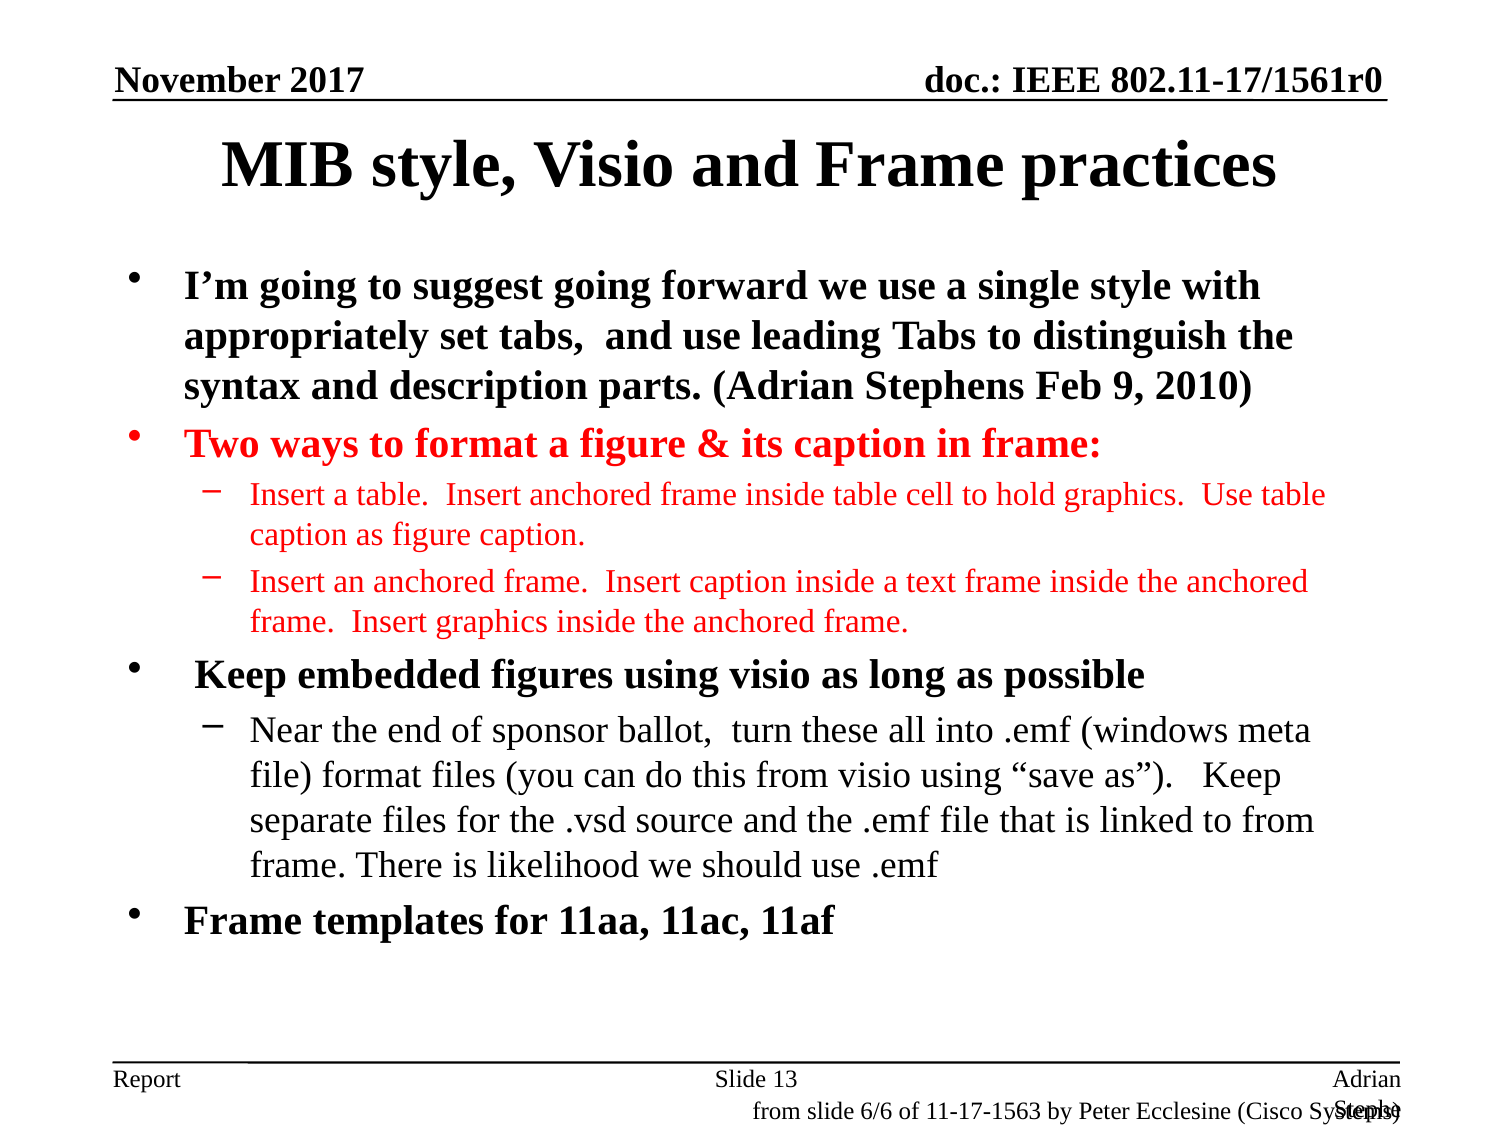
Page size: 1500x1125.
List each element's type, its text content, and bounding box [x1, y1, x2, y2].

text_box from slide 6/6 of 11-17-1563 by Peter Ecclesine (Cisco Systems) [343, 1087, 1417, 1125]
slide_number Slide 13 [711, 1061, 801, 1093]
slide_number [114, 54, 374, 101]
footer Adrian Stephens, Intel Corporation [1324, 1061, 1402, 1087]
title MIB style, Visio and Frame practices [112, 112, 1388, 249]
list I’m going to suggest going forward we use a single style with appropriately set tabs, and use leading Tabs to distinguish the syntax and description parts. (Adrian Stephens Feb 9, 2010) Two ways to format a figure & its caption in frame: Insert a table. Insert anchored frame inside table cell to hold graphics. Use table caption as figure caption. Insert an anchored frame. Insert caption inside a text frame inside the anchored frame. Insert graphics inside the anchored frame. Keep embedded figures using visio as long as possible Near the end of sponsor ballot, turn these all into .emf (windows meta file) format files (you can do this from visio using “save as”). Keep separate files for the .vsd source and the .emf file that is linked to from frame. There is likelihood we should use .emf Frame templates for 11aa, 11ac, 11af [112, 249, 1388, 1063]
